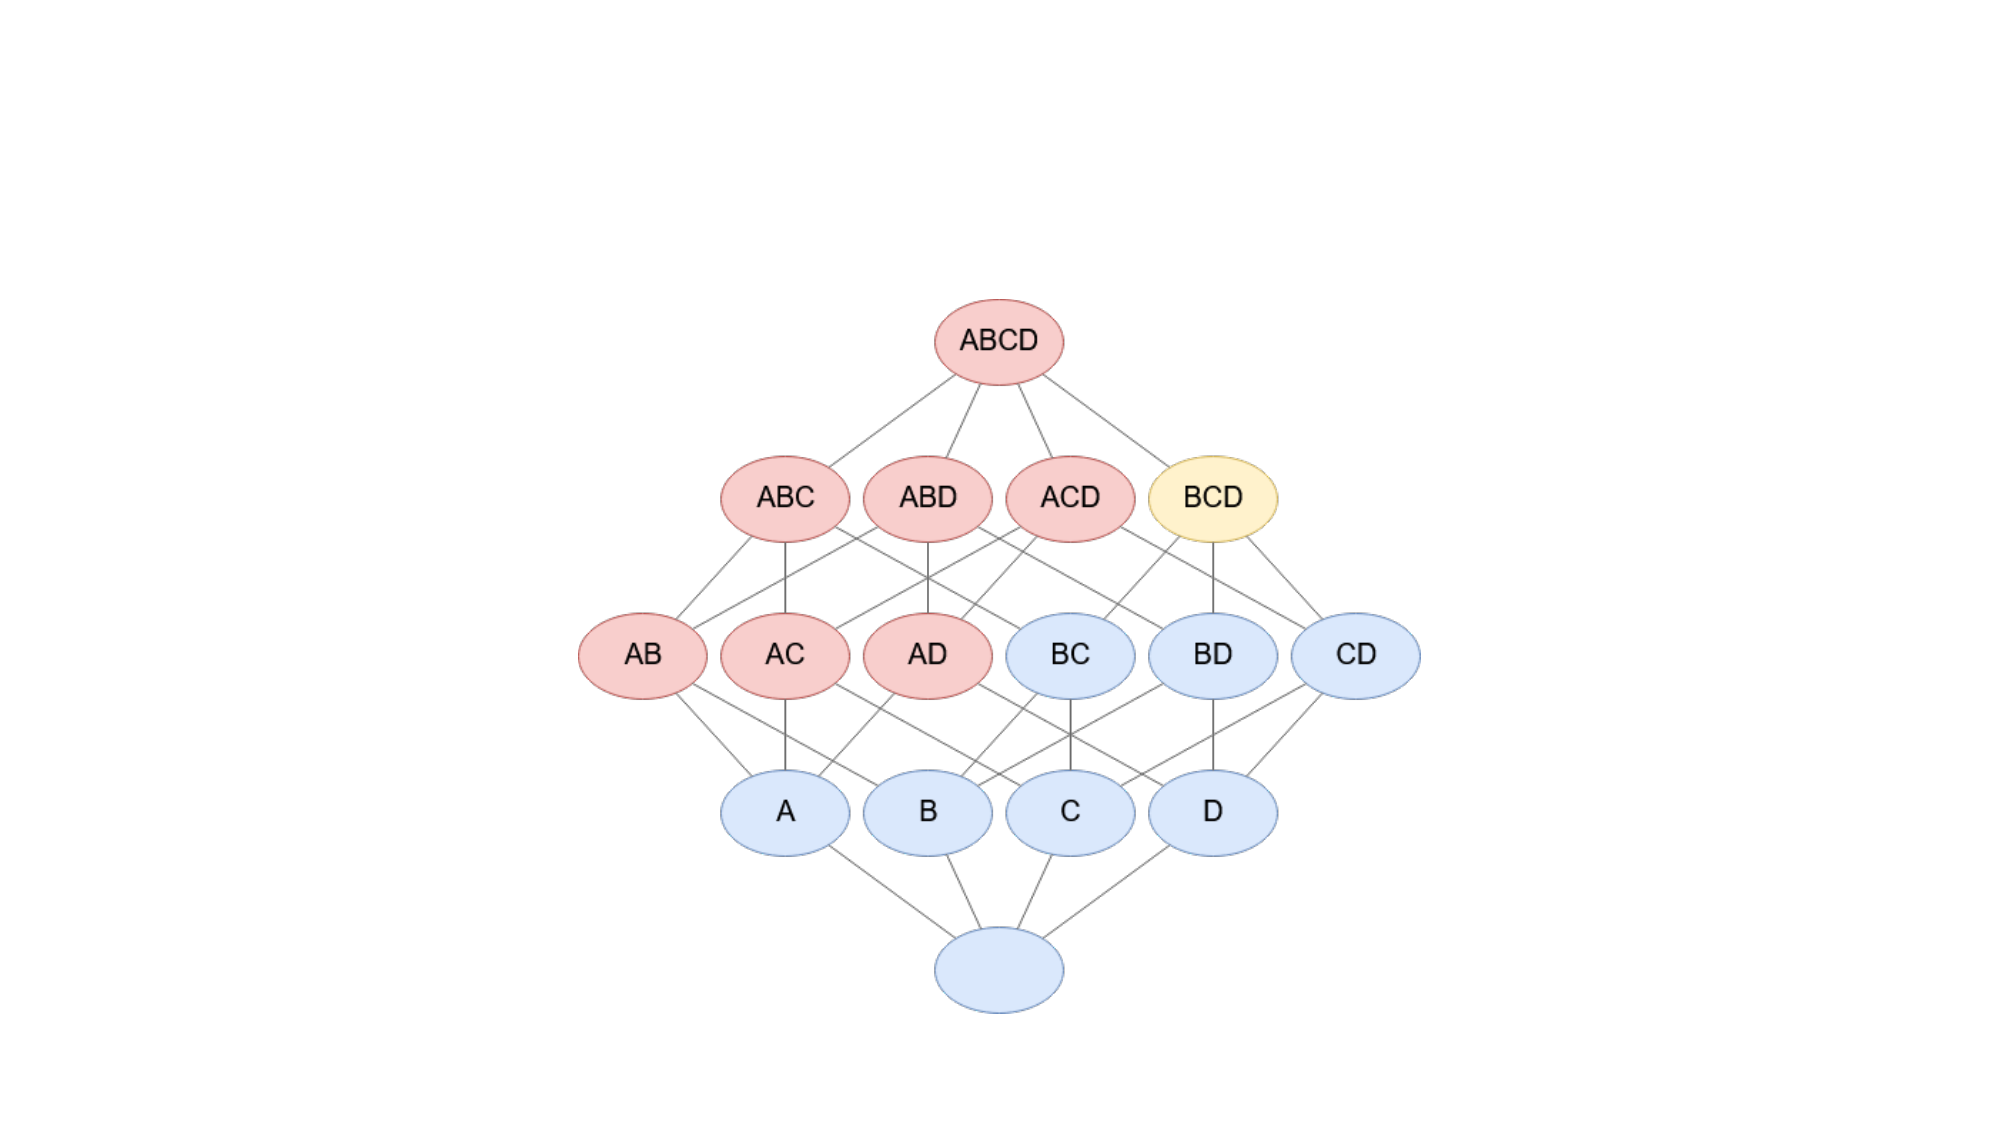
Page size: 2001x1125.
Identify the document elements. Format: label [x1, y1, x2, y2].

list [578, 299, 1421, 1014]
